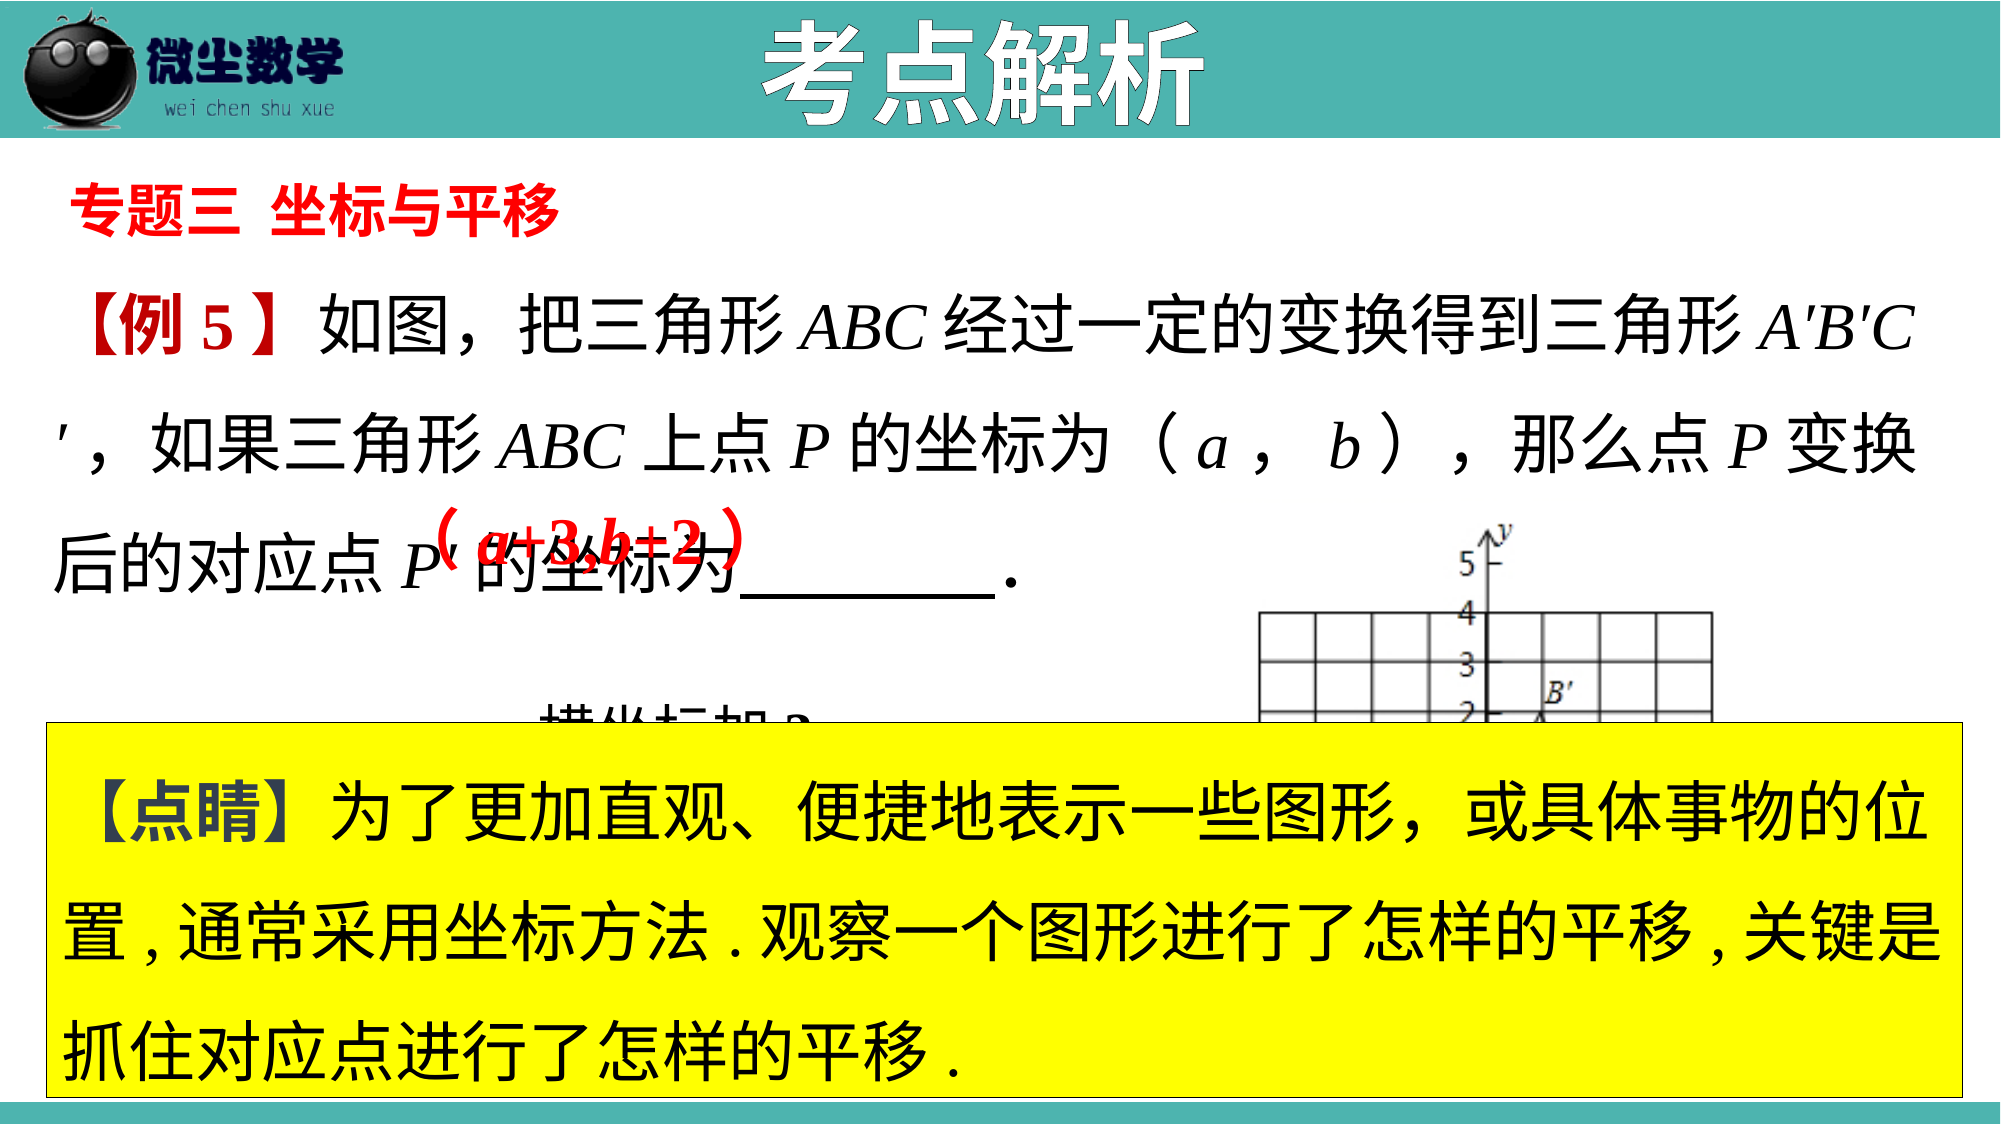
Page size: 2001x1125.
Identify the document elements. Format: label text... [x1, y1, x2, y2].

text_box 专题三 坐标与平移 [53, 166, 577, 252]
text_box （a+3,b+2） [379, 490, 802, 585]
text_box 【例5】如图，把三角形ABC经过一定的变换得到三角形A′B′C′，如果三角形ABC上点P的坐标为（a，b），那么点P变换后的对应点P′的坐标为 ． [37, 235, 1953, 610]
text_box 横坐标加3 纵坐标加2 [522, 687, 829, 722]
picture [0, 1, 2001, 1124]
text_box 考点解析 [742, 0, 1223, 146]
text_box 【点睛】为了更加直观、便捷地表示一些图形，或具体事物的位置,通常采用坐标方法.观察一个图形进行了怎样的平移,关键是抓住对应点进行了怎样的平移. [46, 722, 1963, 1098]
